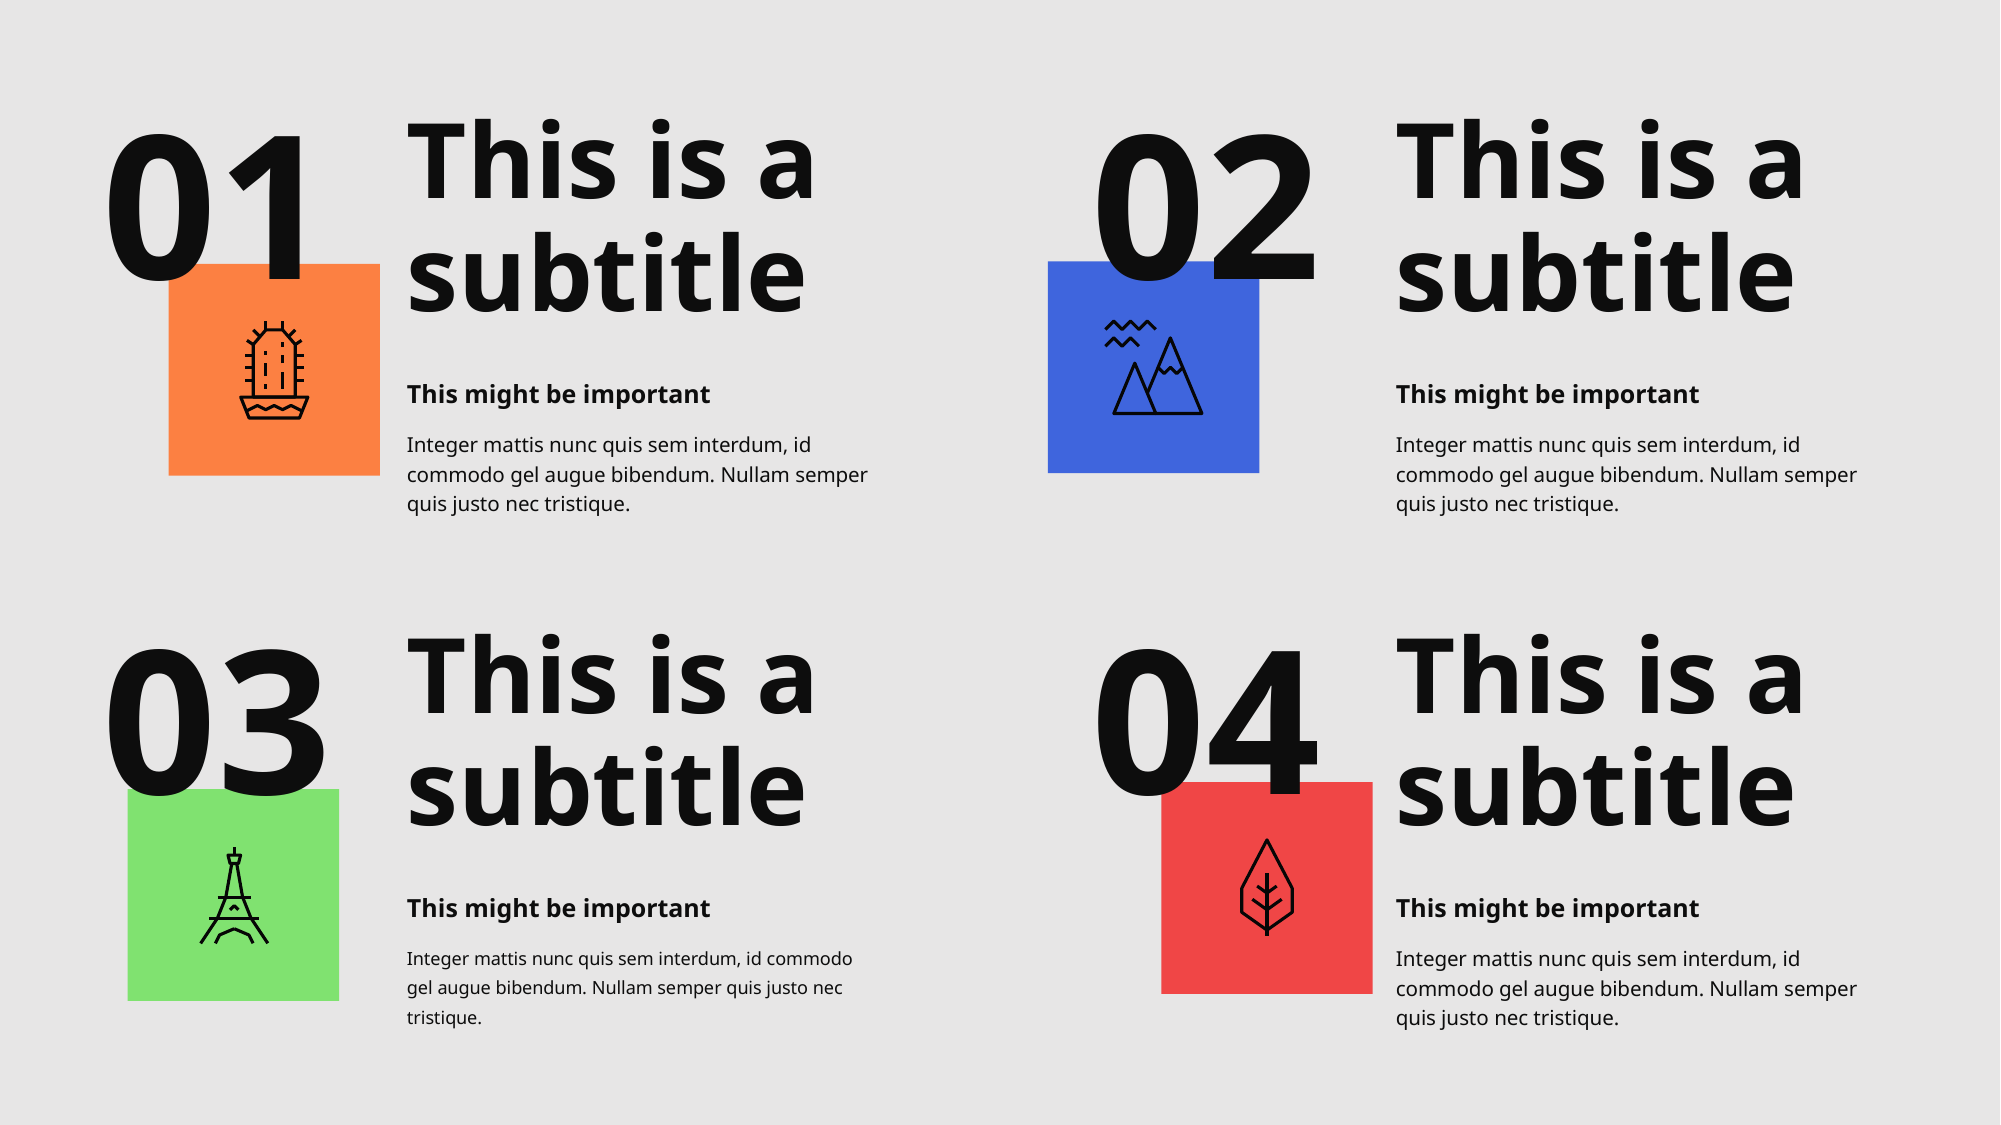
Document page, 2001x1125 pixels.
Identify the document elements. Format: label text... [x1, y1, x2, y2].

list Integer mattis nunc quis sem interdum, id commodo gel augue bibendum. Nullam semper quis justo nec tristique. [1380, 420, 1873, 524]
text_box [1047, 261, 1260, 474]
list This is a subtitle [391, 615, 884, 859]
list 02 [1047, 99, 1365, 358]
list 04 [1047, 613, 1365, 872]
list This might be important [391, 374, 884, 420]
list This might be important [1380, 374, 1873, 420]
list This is a subtitle [1380, 615, 1873, 859]
list 03 [58, 613, 376, 872]
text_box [1161, 782, 1373, 994]
list This might be important [391, 888, 884, 934]
list Integer mattis nunc quis sem interdum, id commodo gel augue bibendum. Nullam semper quis justo nec tristique. [1380, 934, 1873, 1038]
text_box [127, 789, 340, 1001]
list This might be important [1380, 888, 1873, 934]
list 01 [58, 99, 376, 358]
list This is a subtitle [1380, 101, 1873, 345]
list Integer mattis nunc quis sem interdum, id commodo gel augue bibendum. Nullam semper quis justo nec tristique. [391, 420, 884, 524]
list This is a subtitle [391, 101, 884, 345]
list Integer mattis nunc quis sem interdum, id commodo gel augue bibendum. Nullam semper quis justo nec tristique. [391, 934, 884, 1038]
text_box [168, 263, 380, 476]
